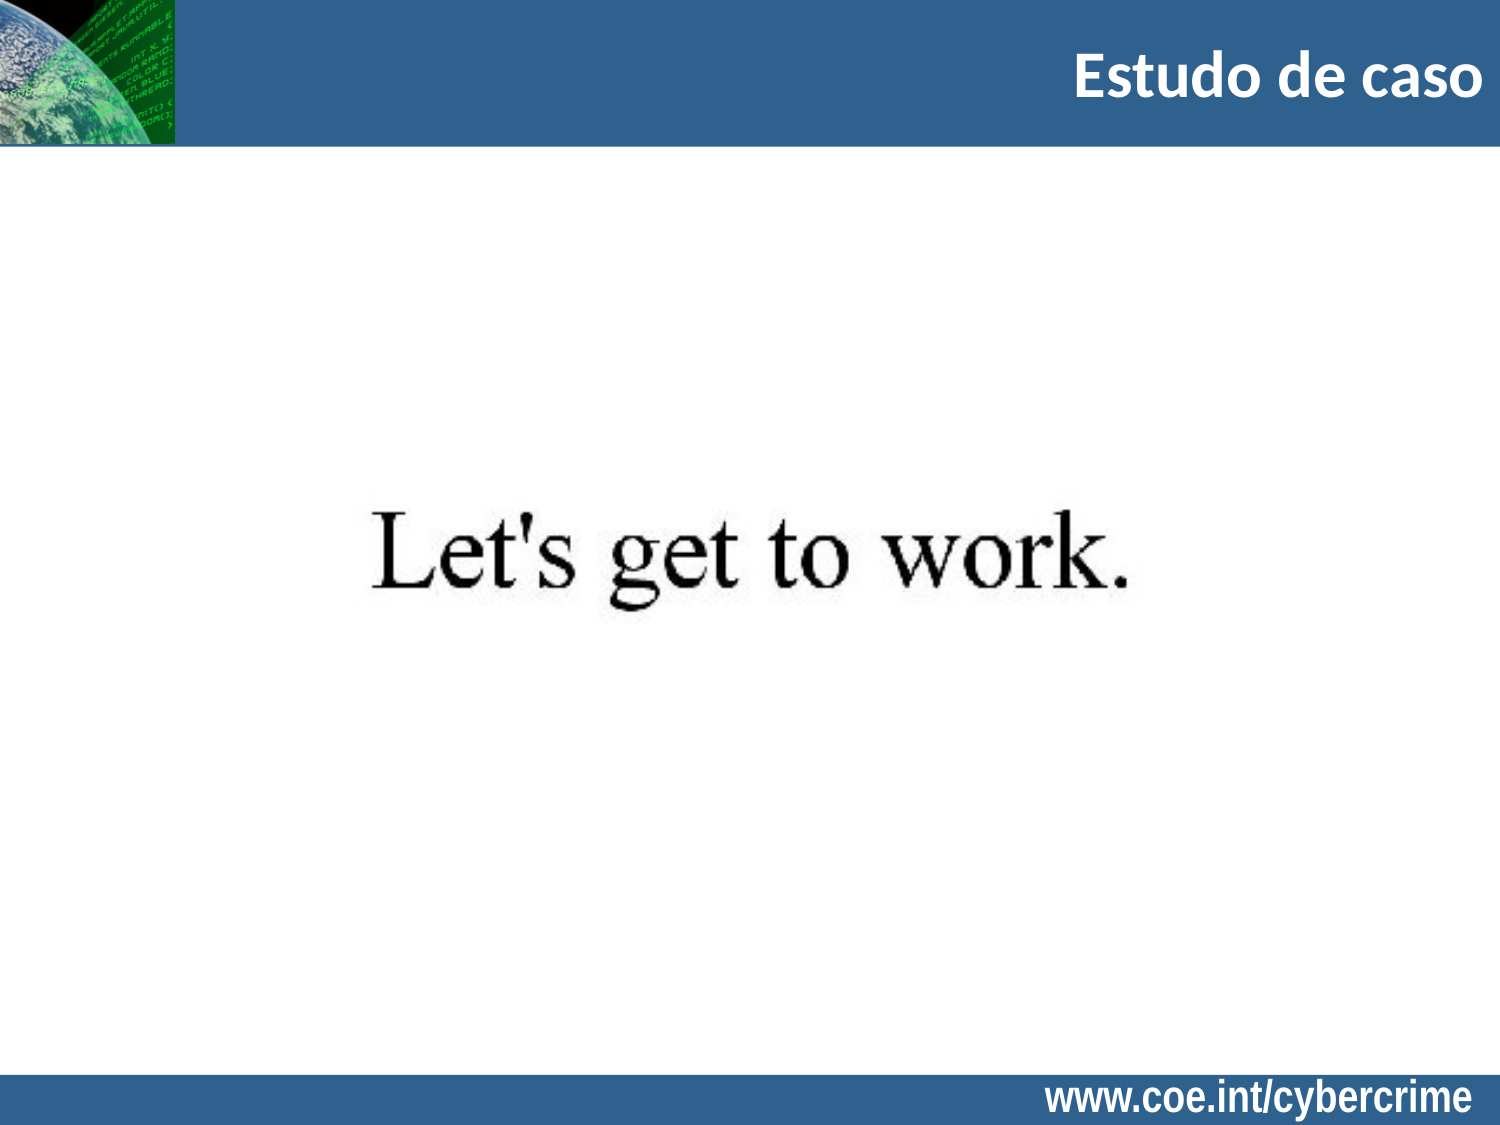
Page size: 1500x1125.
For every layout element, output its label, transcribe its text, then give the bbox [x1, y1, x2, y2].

picture [0, 0, 175, 144]
picture [354, 397, 1146, 728]
text_box Estudo de caso [177, 0, 1500, 149]
text_box www.coe.int/cybercrime [1030, 1059, 1500, 1125]
text_box [0, 1073, 1030, 1125]
